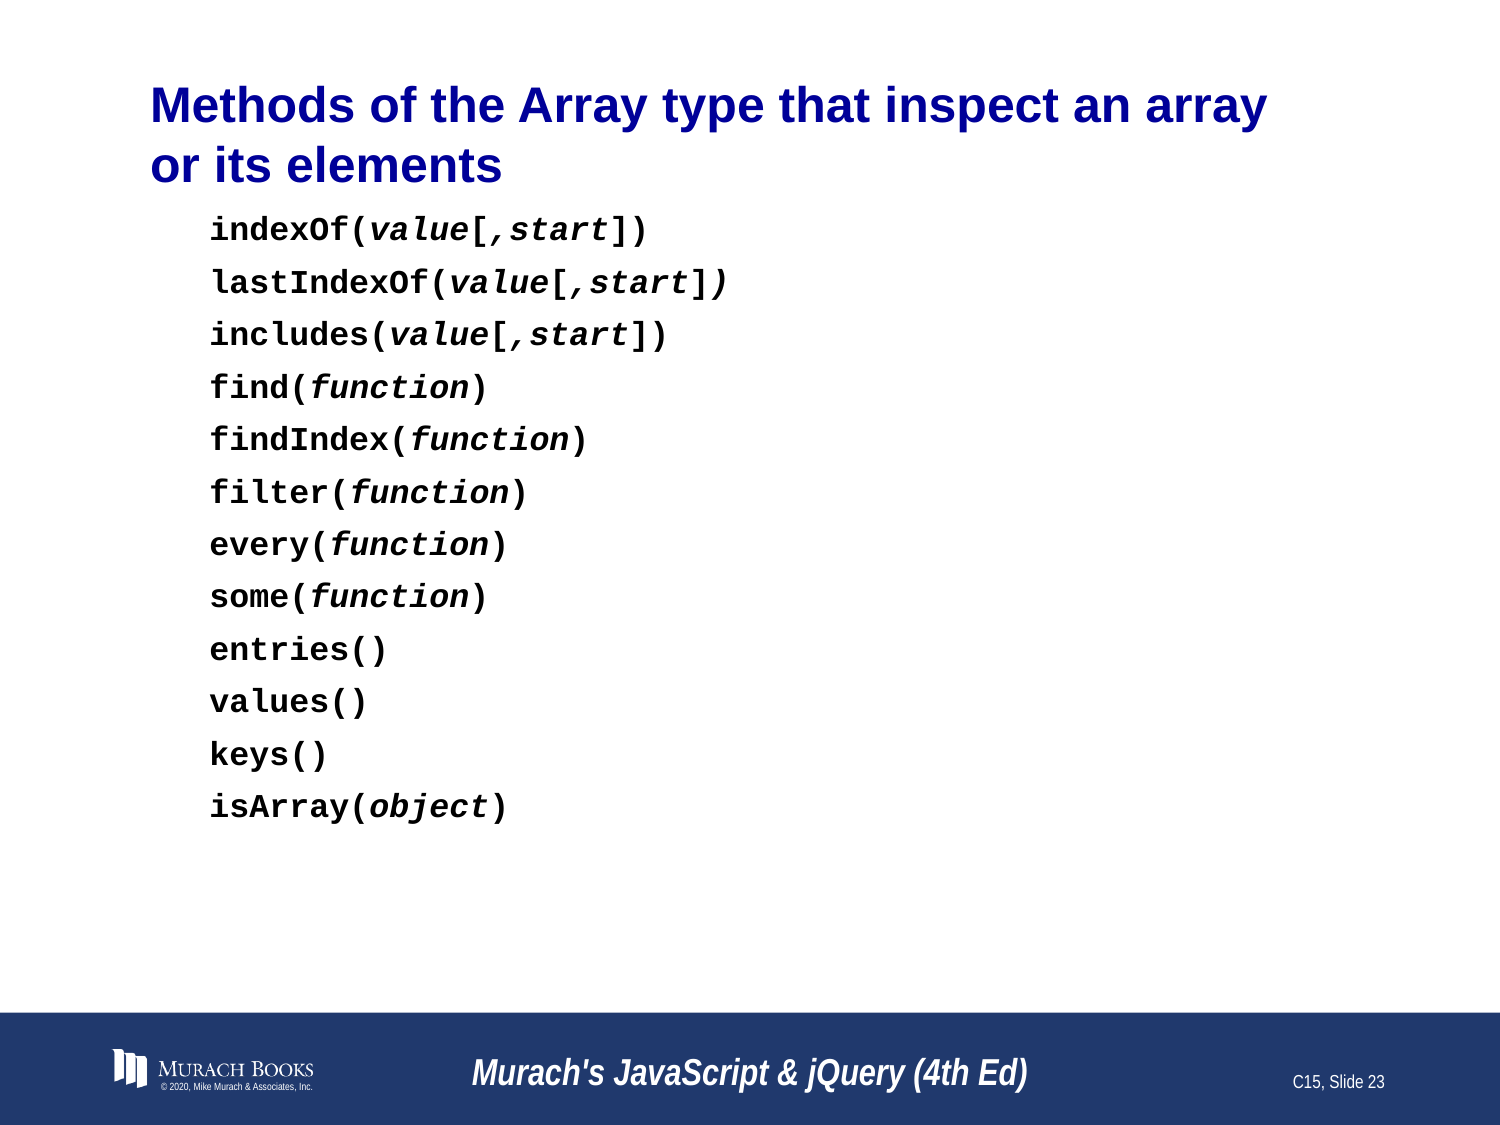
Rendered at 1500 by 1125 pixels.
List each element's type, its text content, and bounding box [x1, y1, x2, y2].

title Methods of the Array type that inspect an array or its elements [150, 72, 1350, 194]
slide_number C15, Slide 23 [1087, 1025, 1400, 1100]
list indexOf(value[,start]) lastIndexOf(value[,start]) includes(value[,start]) find(function) findIndex(function) filter(function) every(function) some(function) entries() values() keys() isArray(object) [137, 200, 1350, 1000]
slide_number Murach's JavaScript & jQuery (4th Ed) [463, 1025, 1050, 1100]
footer © 2020, Mike Murach & Associates, Inc. [12, 1025, 463, 1100]
